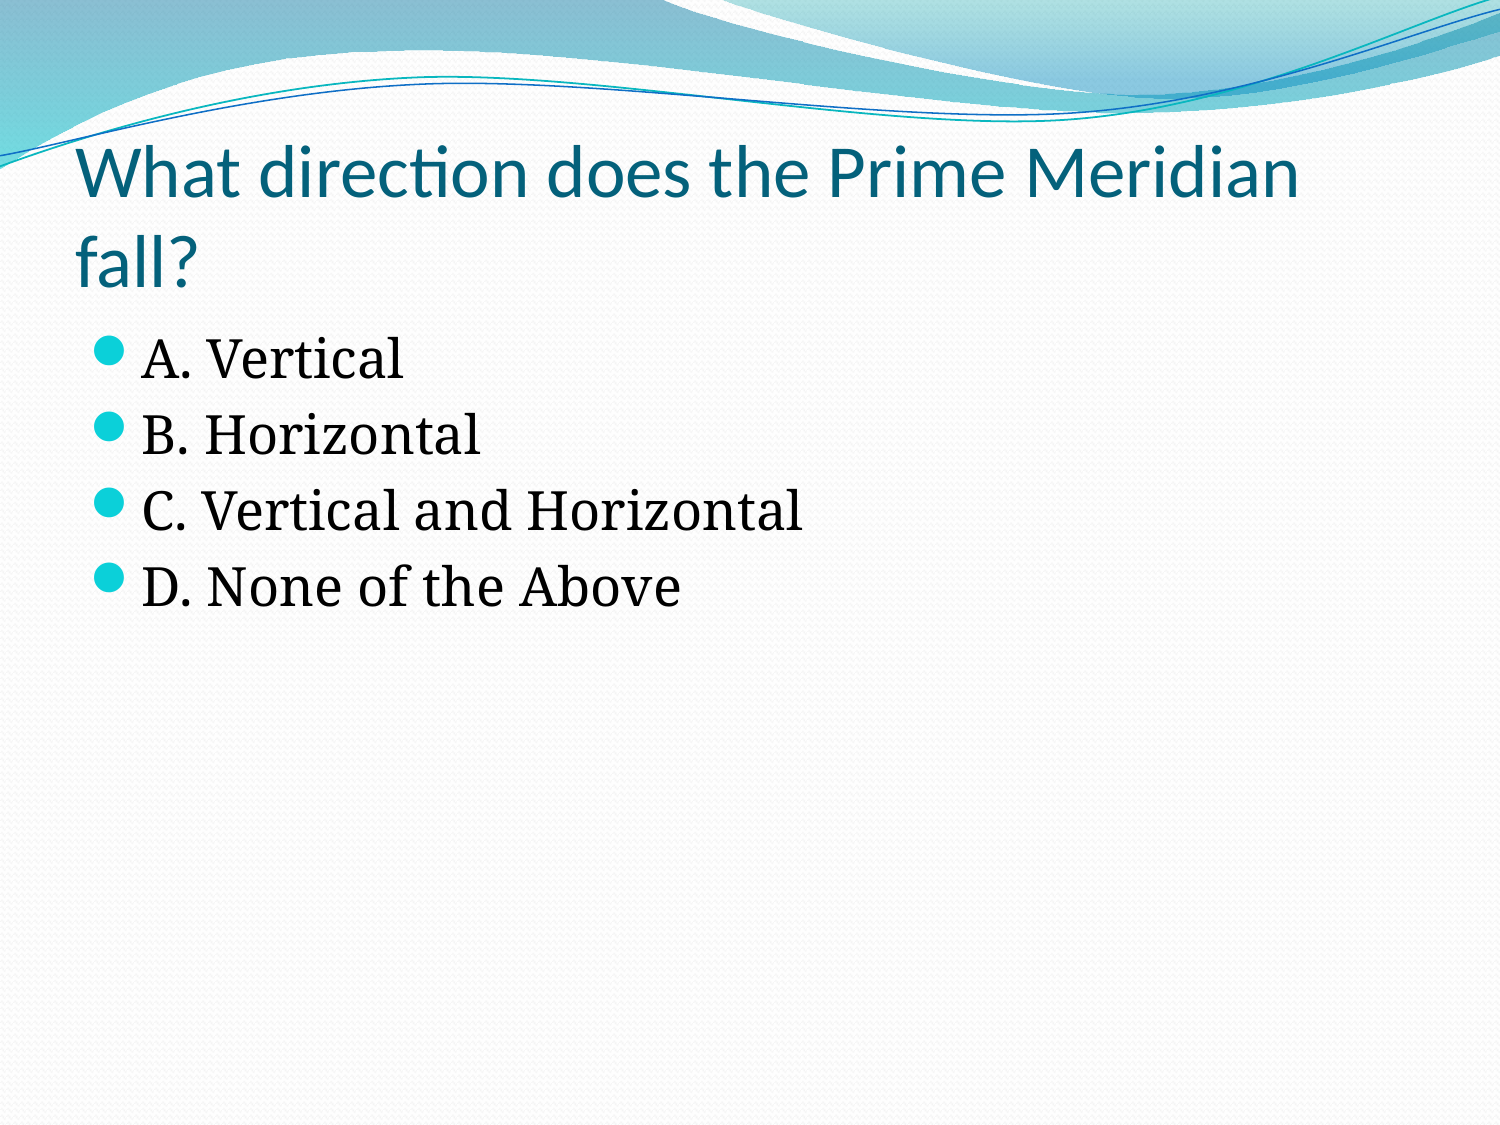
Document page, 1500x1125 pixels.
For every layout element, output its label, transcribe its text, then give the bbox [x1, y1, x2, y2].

list A. Vertical B. Horizontal C. Vertical and Horizontal D. None of the Above [75, 317, 1425, 1038]
title What direction does the Prime Meridian fall? [75, 115, 1425, 303]
